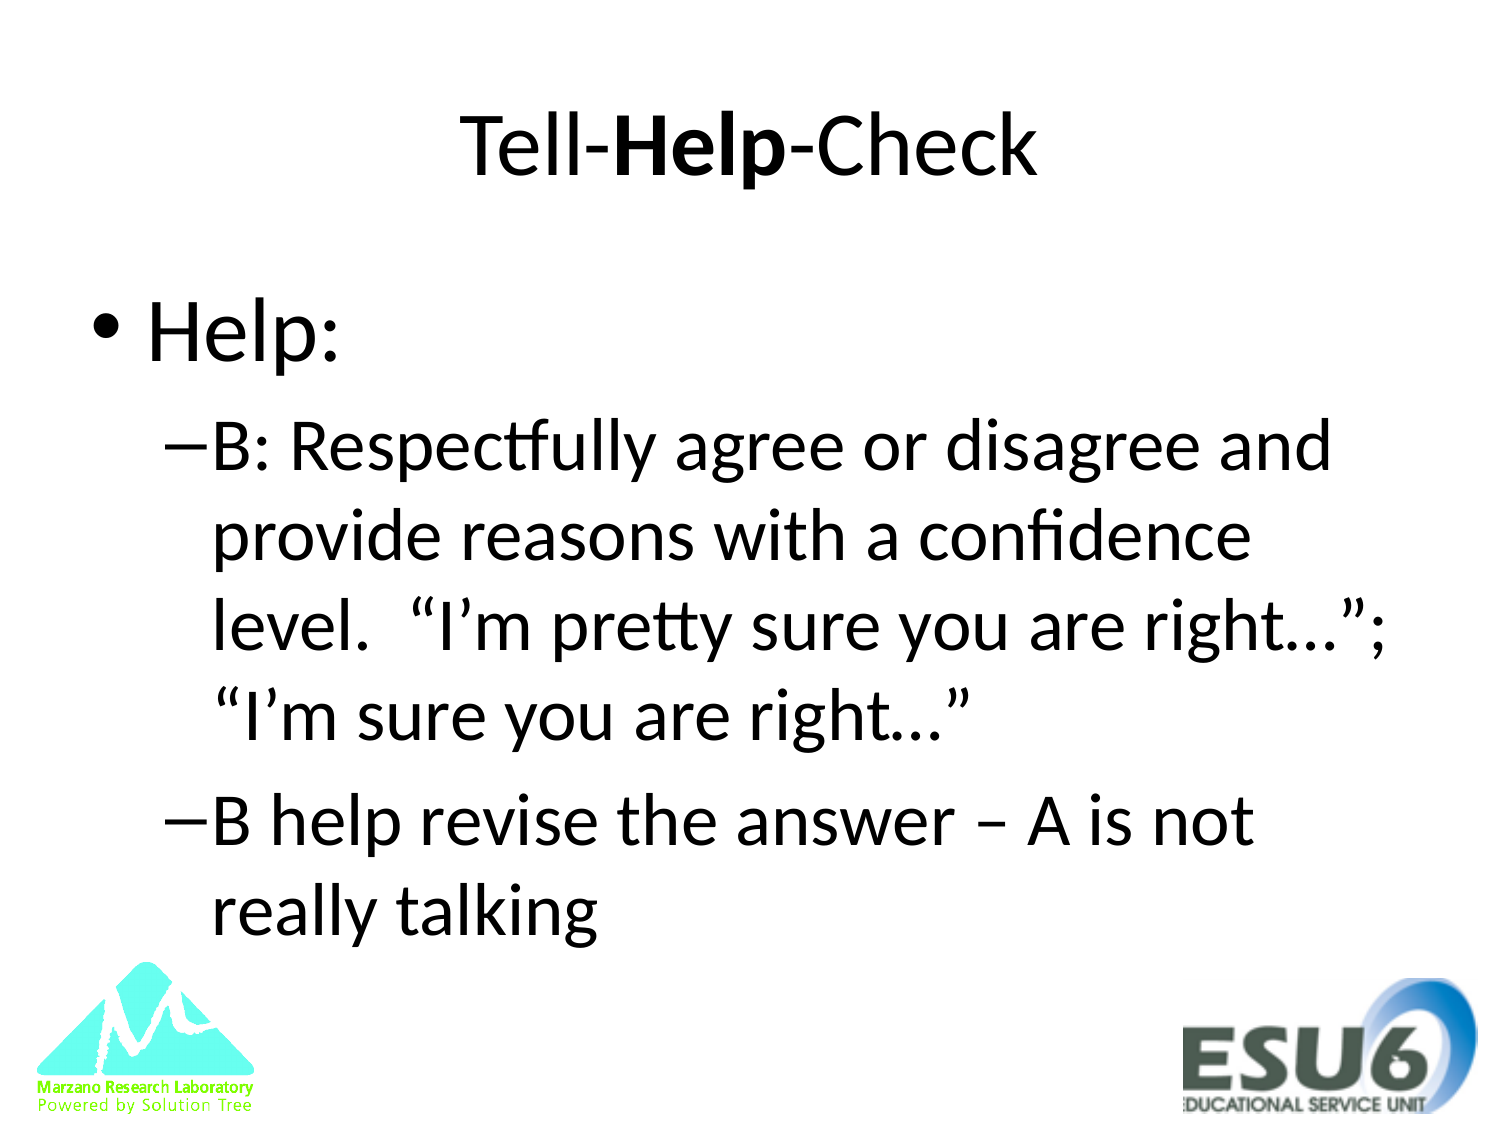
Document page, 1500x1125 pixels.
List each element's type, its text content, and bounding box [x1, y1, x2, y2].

picture [37, 962, 254, 1114]
title Tell-Help-Check [75, 45, 1425, 233]
list Help: B: Respectfully agree or disagree and provide reasons with a confidence level. “I’m pretty sure you are right…”; “I’m sure you are right…” B help revise the answer – A is not really talking [75, 262, 1425, 1005]
picture [1183, 978, 1478, 1114]
